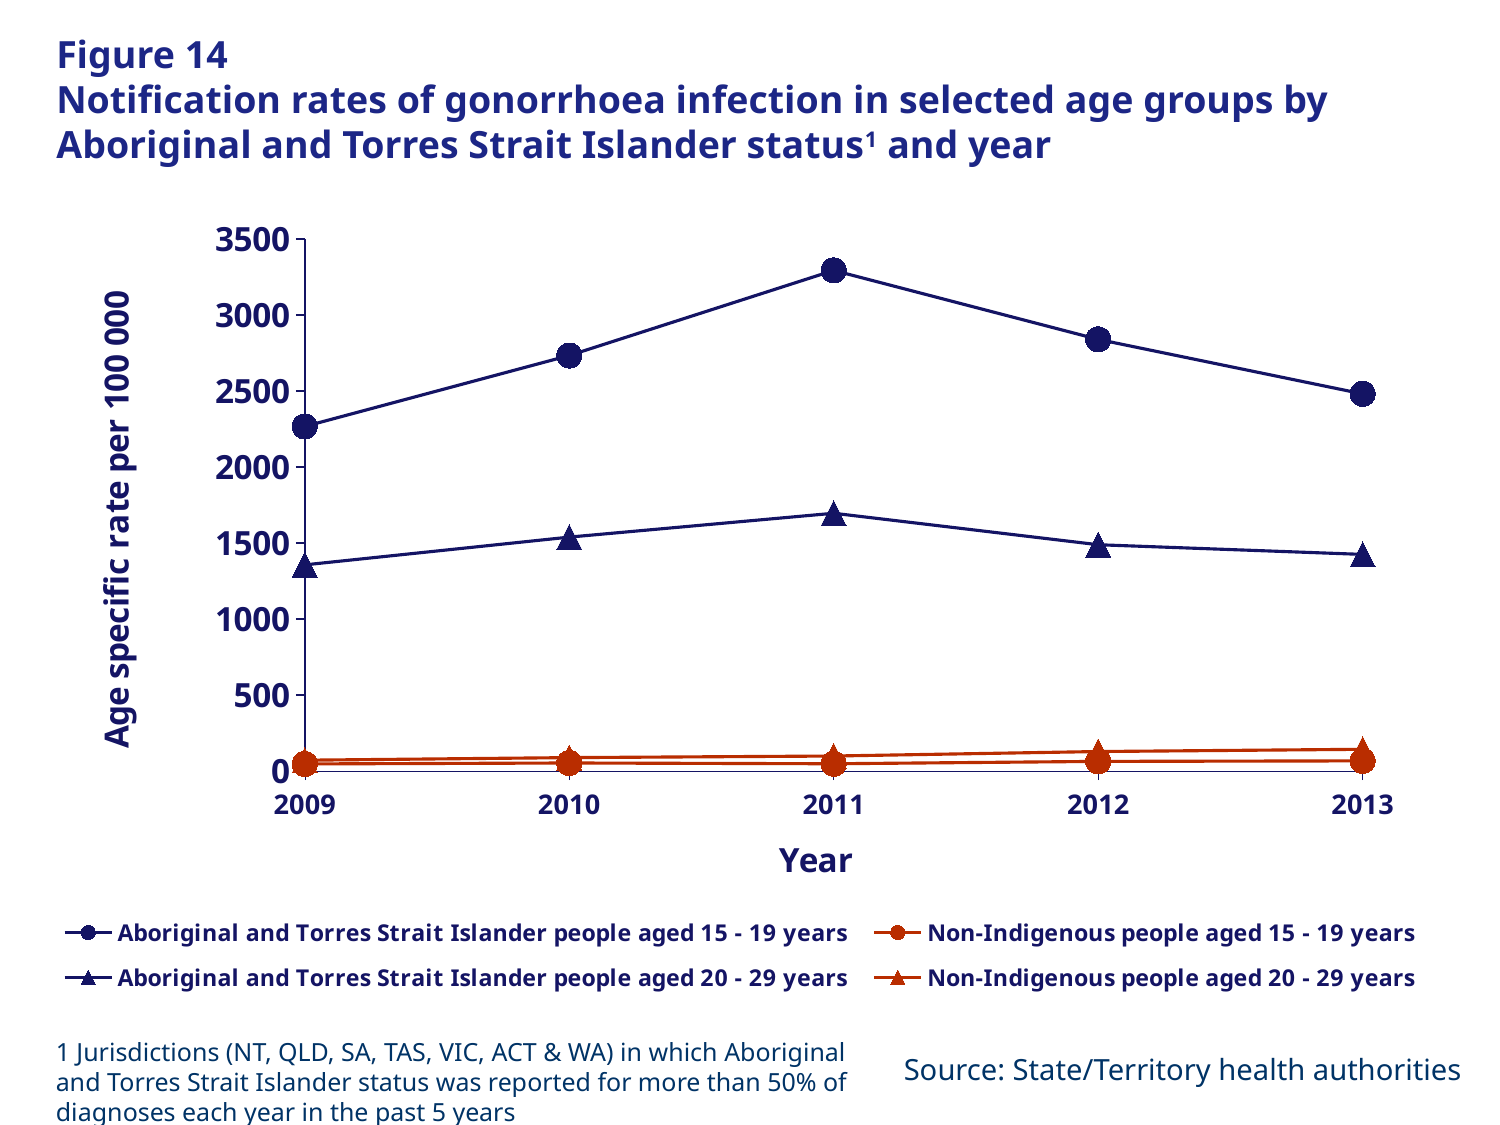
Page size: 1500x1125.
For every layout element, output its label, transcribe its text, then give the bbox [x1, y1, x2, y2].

chart [41, 206, 1435, 1007]
title Figure 14 Notification rates of gonorrhoea infection in selected age groups by Aboriginal and Torres Strait Islander status1 and year [41, 23, 1449, 159]
text_box 1 Jurisdictions (NT, QLD, SA, TAS, VIC, ACT & WA) in which Aboriginal and Torres Strait Islander status was reported for more than 50% of diagnoses each year in the past 5 years [41, 1029, 876, 1125]
text_box Source: State/Territory health authorities [888, 1043, 1477, 1094]
